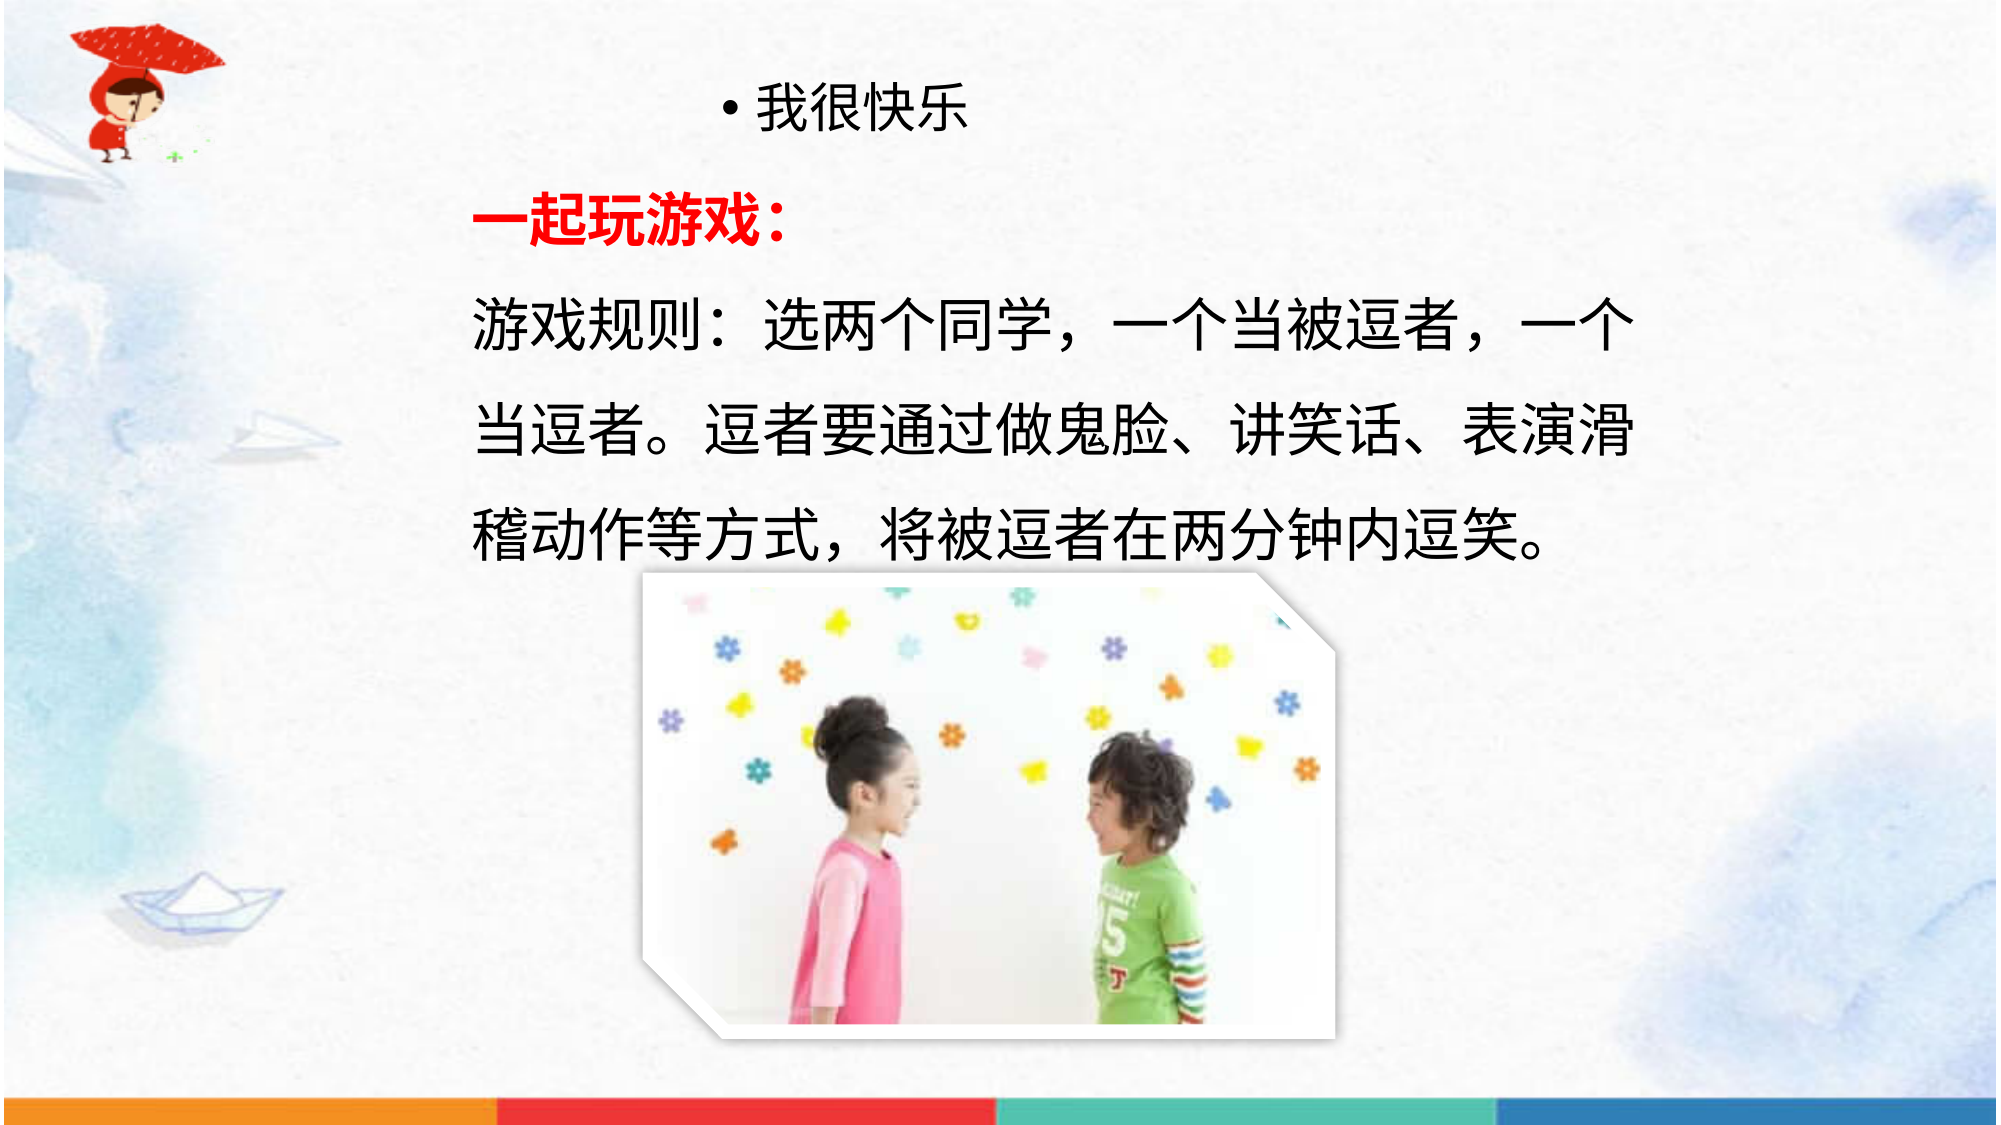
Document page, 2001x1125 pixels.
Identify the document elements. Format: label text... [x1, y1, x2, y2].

picture [988, 497, 1011, 504]
picture [4, 0, 1996, 1125]
list 我很快乐 [705, 73, 2000, 148]
text_box 一起玩游戏： 游戏规则：选两个同学，一个当被逗者，一个当逗者。逗者要通过做鬼脸、讲笑话、表演滑稽动作等方式，将被逗者在两分钟内逗笑。 [456, 140, 1689, 576]
